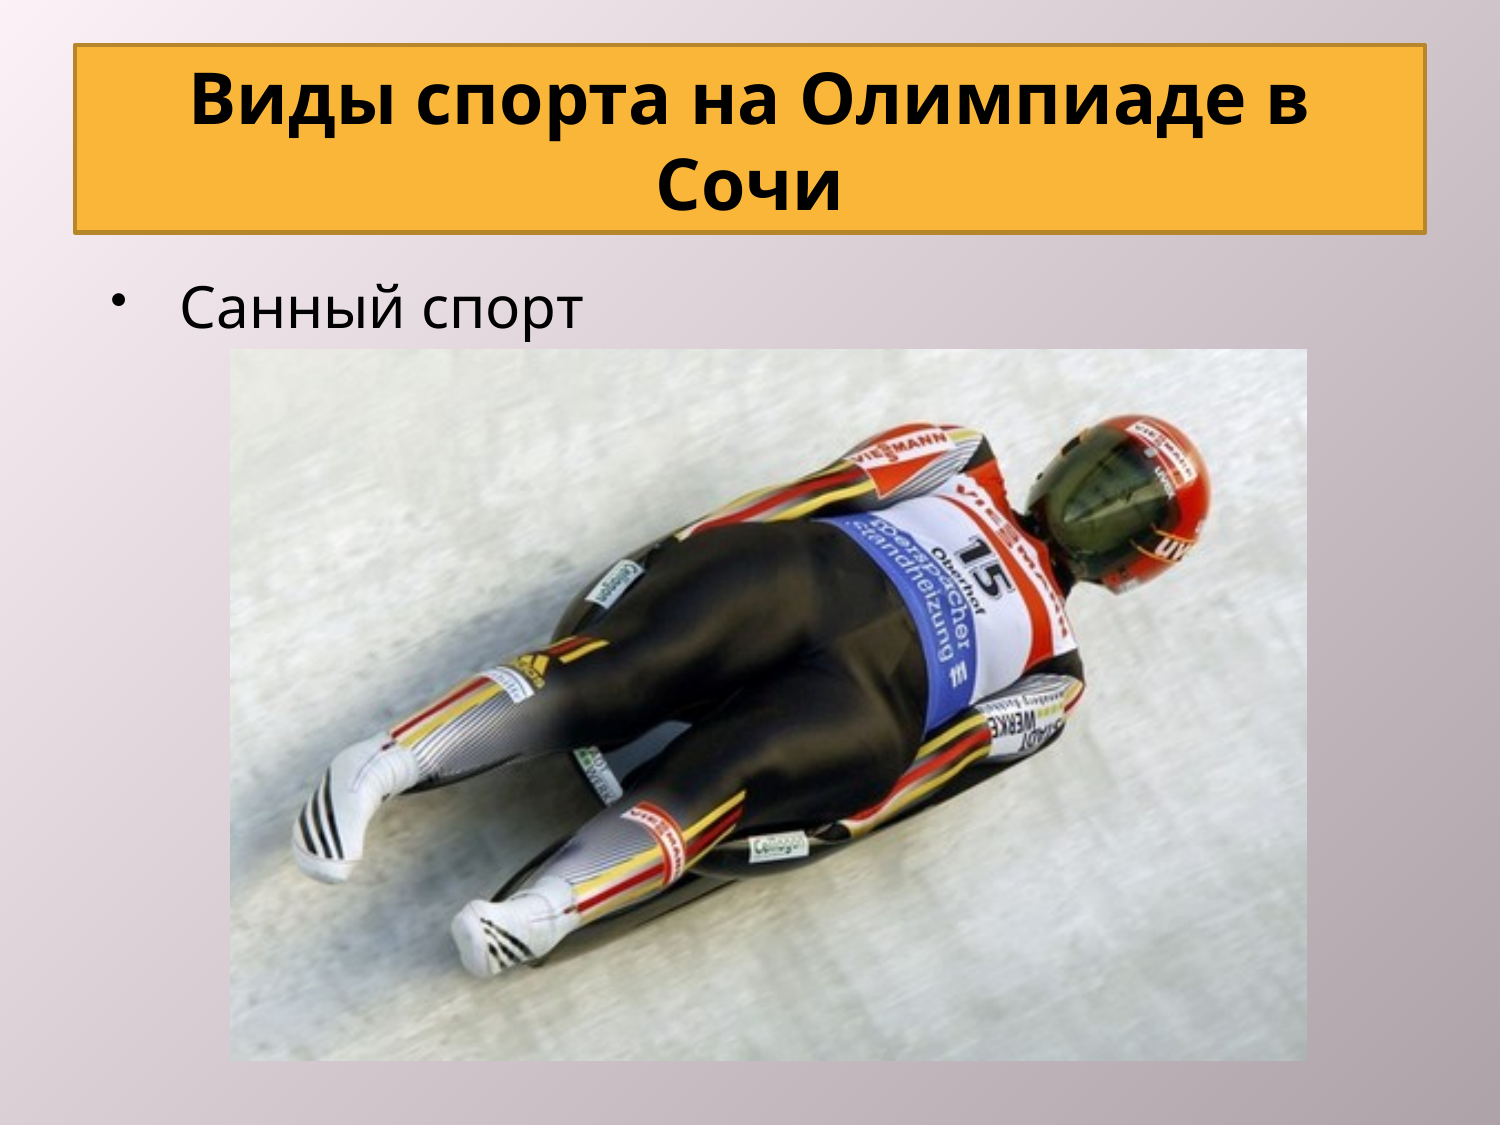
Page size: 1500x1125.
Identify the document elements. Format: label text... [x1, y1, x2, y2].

title Виды спорта на Олимпиаде в Сочи [73, 43, 1427, 235]
list Санный спорт [75, 262, 1425, 1035]
picture [229, 349, 1308, 1061]
